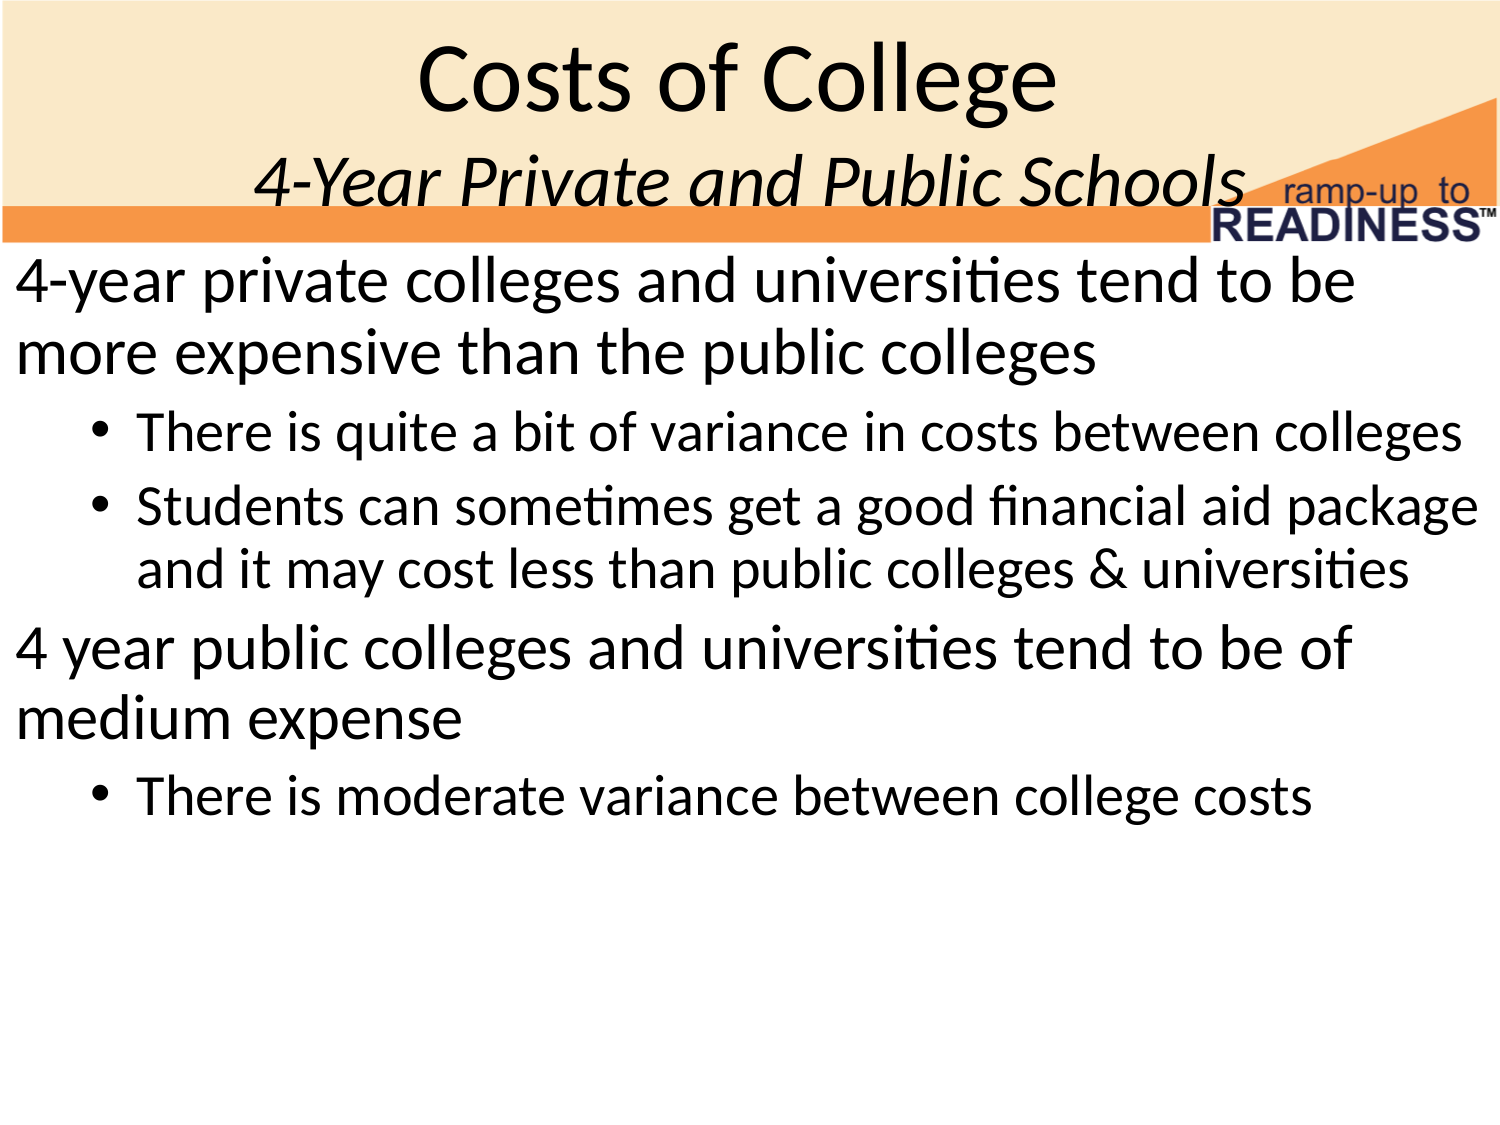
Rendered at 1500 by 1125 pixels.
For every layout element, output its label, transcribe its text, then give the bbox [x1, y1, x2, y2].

title Costs of College 4-Year Private and Public Schools [75, 0, 1425, 233]
list 4-year private colleges and universities tend to be more expensive than the public colleges There is quite a bit of variance in costs between colleges Students can sometimes get a good financial aid package and it may cost less than public colleges & universities 4 year public colleges and universities tend to be of medium expense There is moderate variance between college costs [0, 237, 1500, 1125]
picture [0, 0, 1500, 237]
